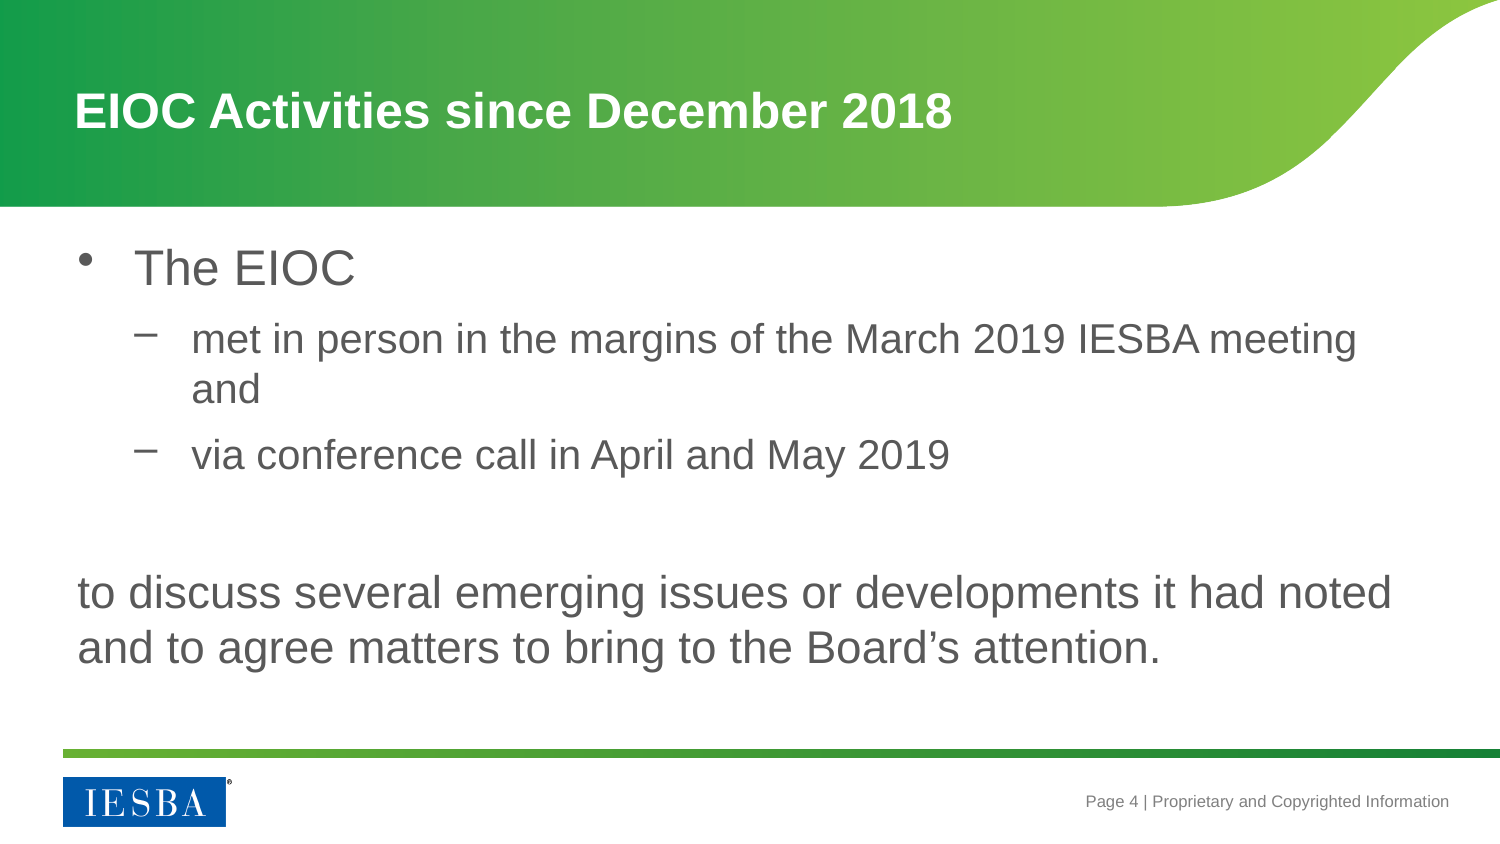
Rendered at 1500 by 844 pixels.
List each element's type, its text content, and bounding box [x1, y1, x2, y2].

picture [0, 0, 1500, 207]
list The EIOC met in person in the margins of the March 2019 IESBA meeting and via conference call in April and May 2019 to discuss several emerging issues or developments it had noted and to agree matters to bring to the Board’s attention. [62, 228, 1444, 772]
title EIOC Activities since December 2018 [74, 75, 1312, 142]
picture [63, 777, 232, 827]
